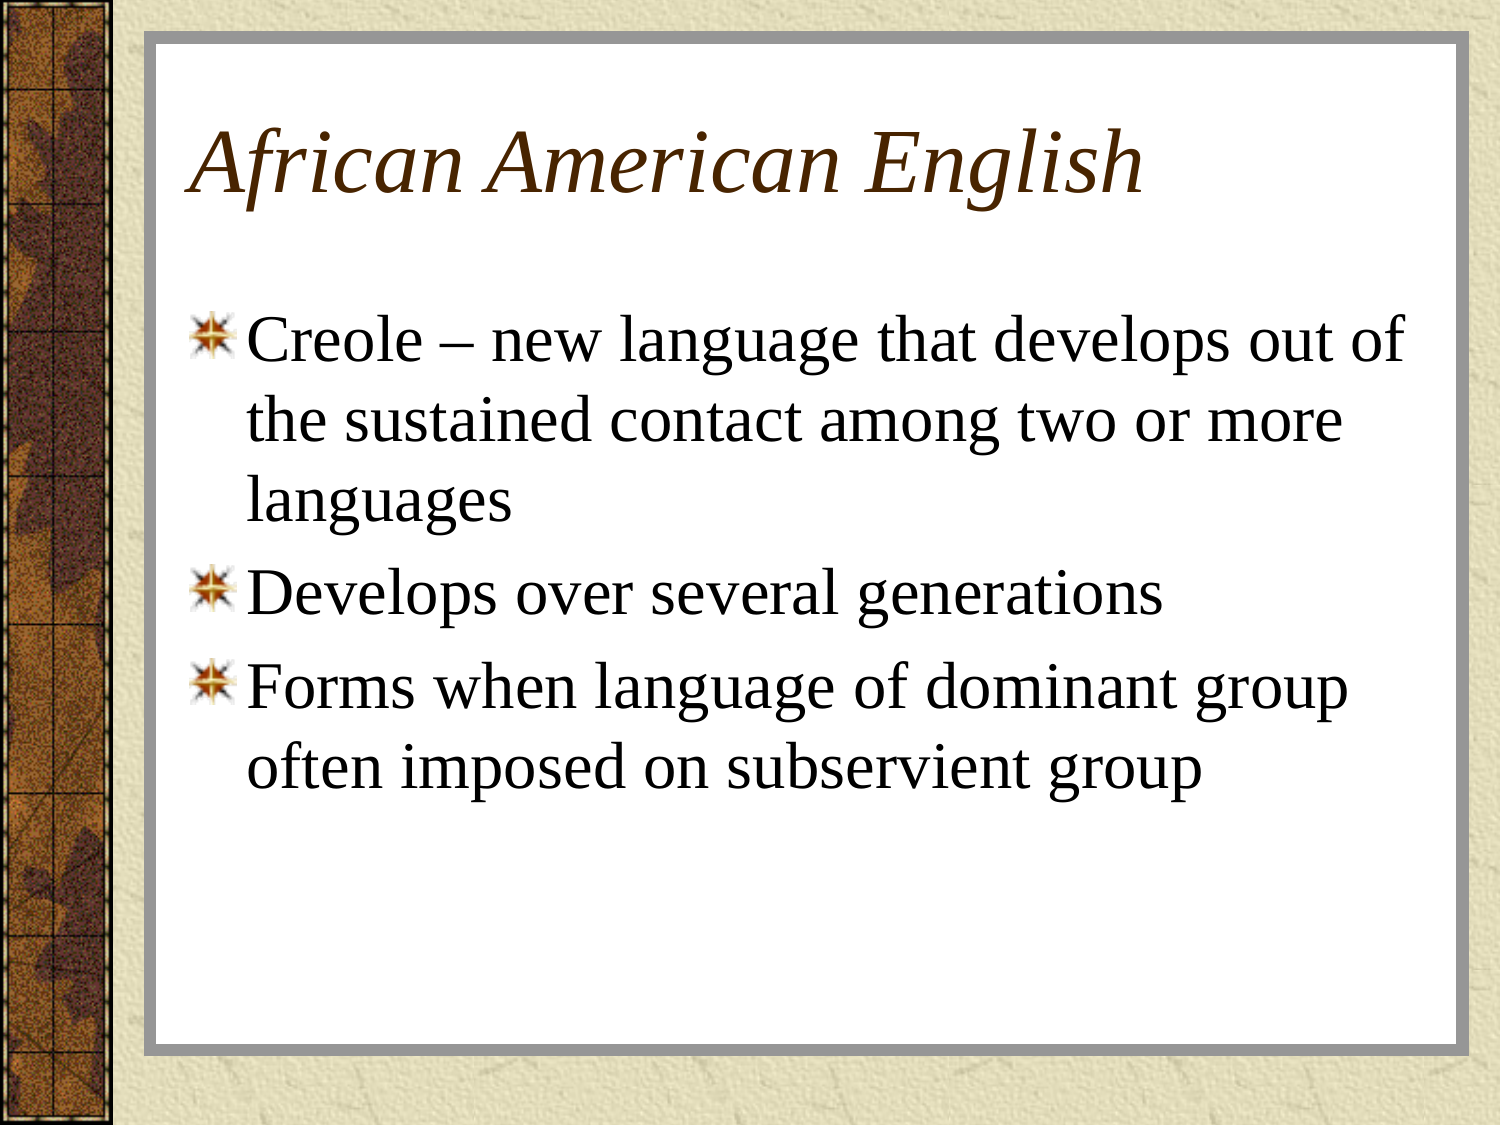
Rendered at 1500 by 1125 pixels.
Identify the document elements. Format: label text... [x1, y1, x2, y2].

list Creole – new language that develops out of the sustained contact among two or more languages Develops over several generations Forms when language of dominant group often imposed on subservient group [174, 287, 1450, 963]
title African American English [174, 62, 1450, 250]
picture [0, 0, 1500, 1125]
